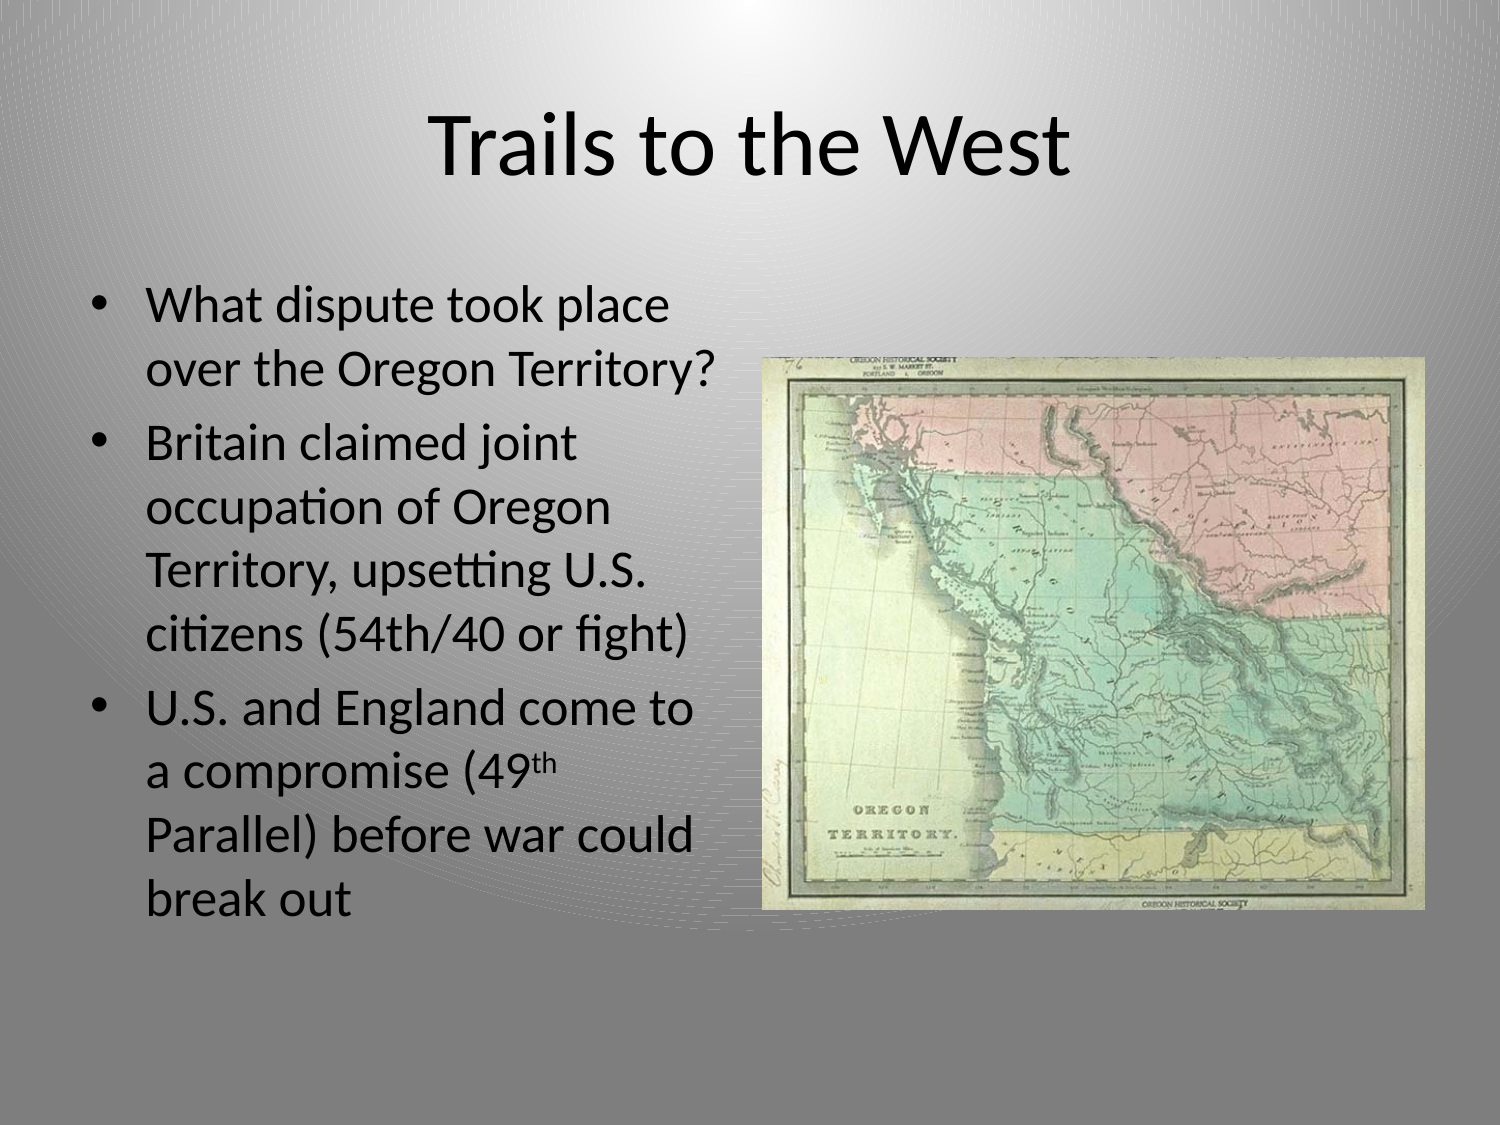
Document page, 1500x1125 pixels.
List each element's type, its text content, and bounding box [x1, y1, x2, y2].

title Trails to the West [75, 45, 1425, 233]
list What dispute took place over the Oregon Territory? Britain claimed joint occupation of Oregon Territory, upsetting U.S. citizens (54th/40 or fight) U.S. and England come to a compromise (49th Parallel) before war could break out [75, 262, 738, 1005]
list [762, 262, 1426, 1006]
